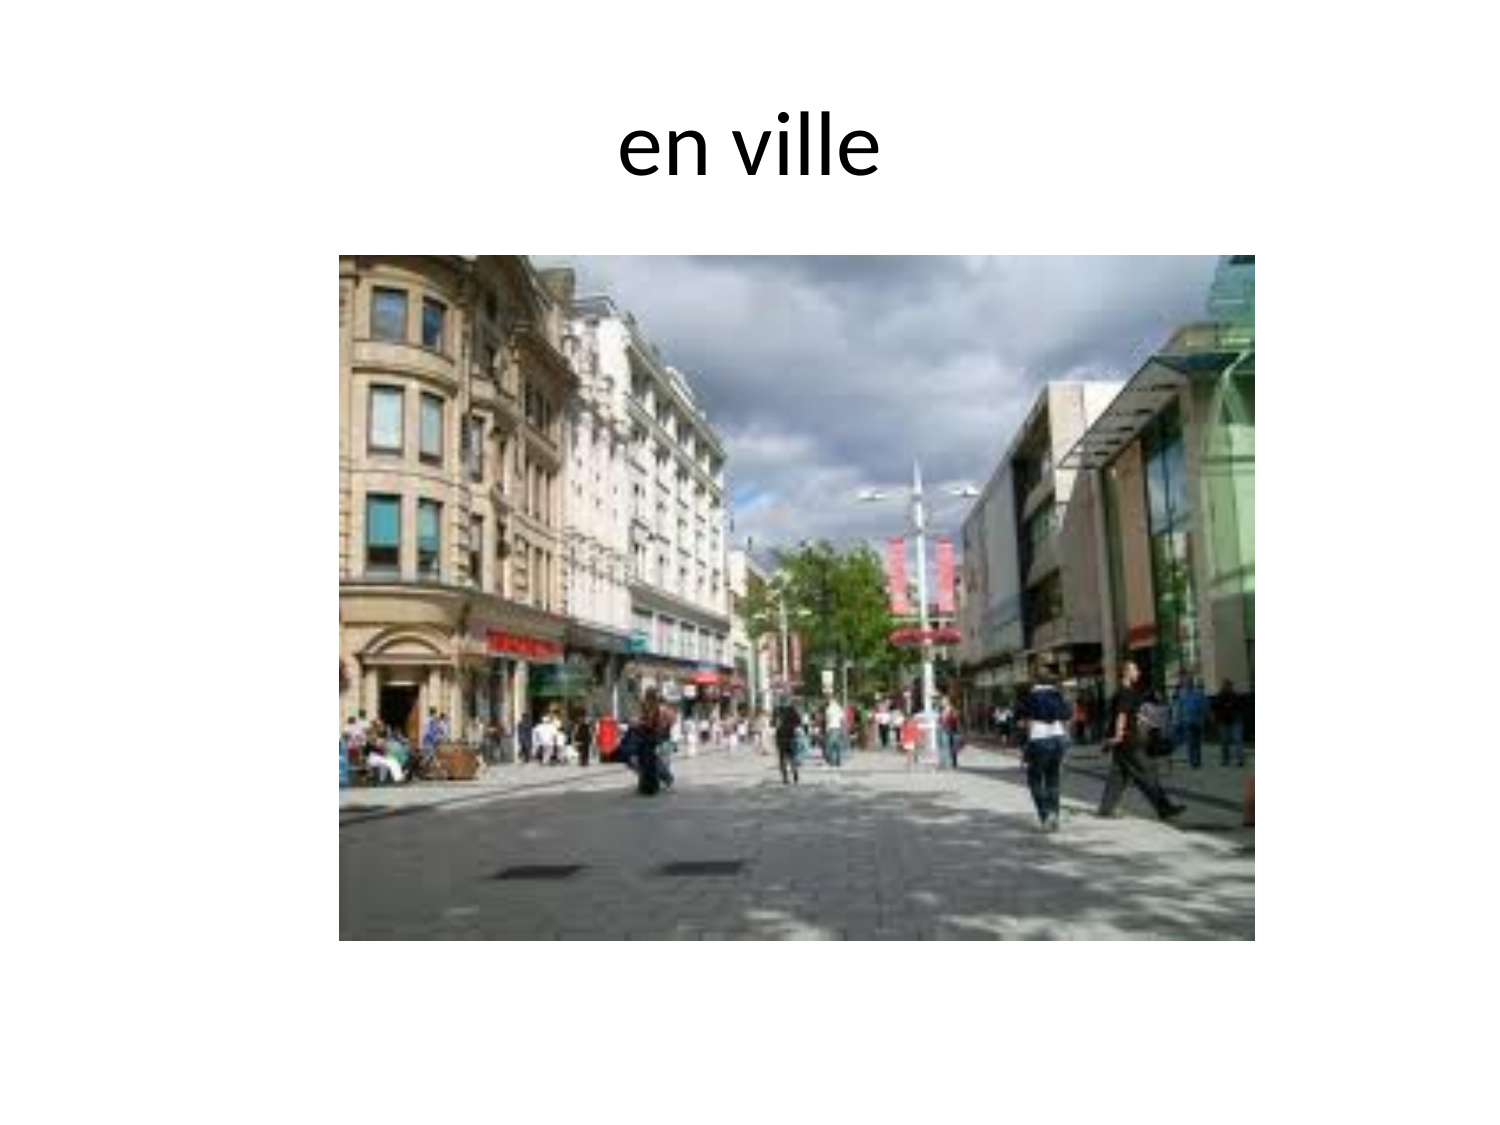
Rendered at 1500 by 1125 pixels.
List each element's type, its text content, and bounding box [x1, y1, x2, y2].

picture [339, 255, 1255, 941]
title en ville [75, 45, 1425, 233]
